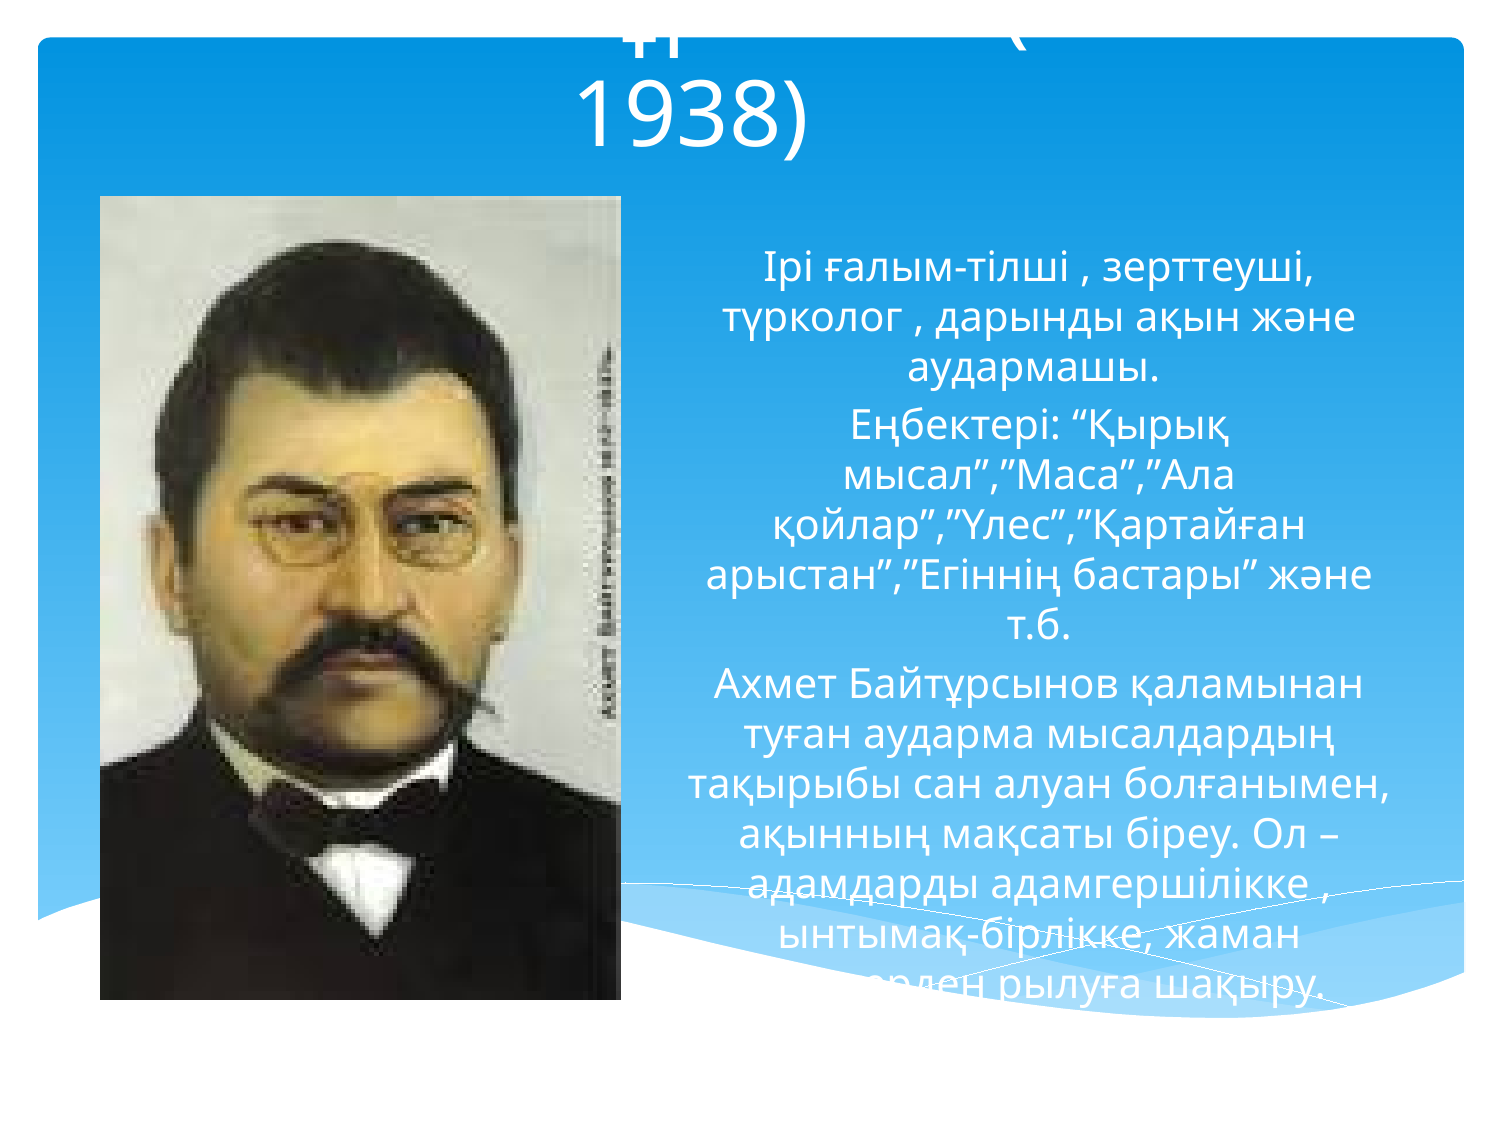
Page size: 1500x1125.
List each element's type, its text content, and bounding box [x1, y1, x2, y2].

picture [623, 37, 655, 42]
picture [1012, 37, 1020, 42]
picture [100, 195, 621, 1000]
subtitle Ірі ғалым-тілші , зерттеуші, түрколог , дарынды ақын және аудармашы. Еңбектері: “Қырық мысал”,”Маса”,”Ала қойлар”,”Үлес”,”Қартайған арыстан”,”Егіннің бастары” және т.б. Ахмет Байтұрсынов қаламынан туған аударма мысалдардың тақырыбы сан алуан болғанымен, ақынның мақсаты біреу. Ол – адамдарды адамгершілікке , ынтымақ-бірлікке, жаман әдеттерден рылуға шақыру. [667, 231, 1412, 1047]
title Ахмет Байтұрсынов(1873-1938) [53, 42, 1329, 173]
